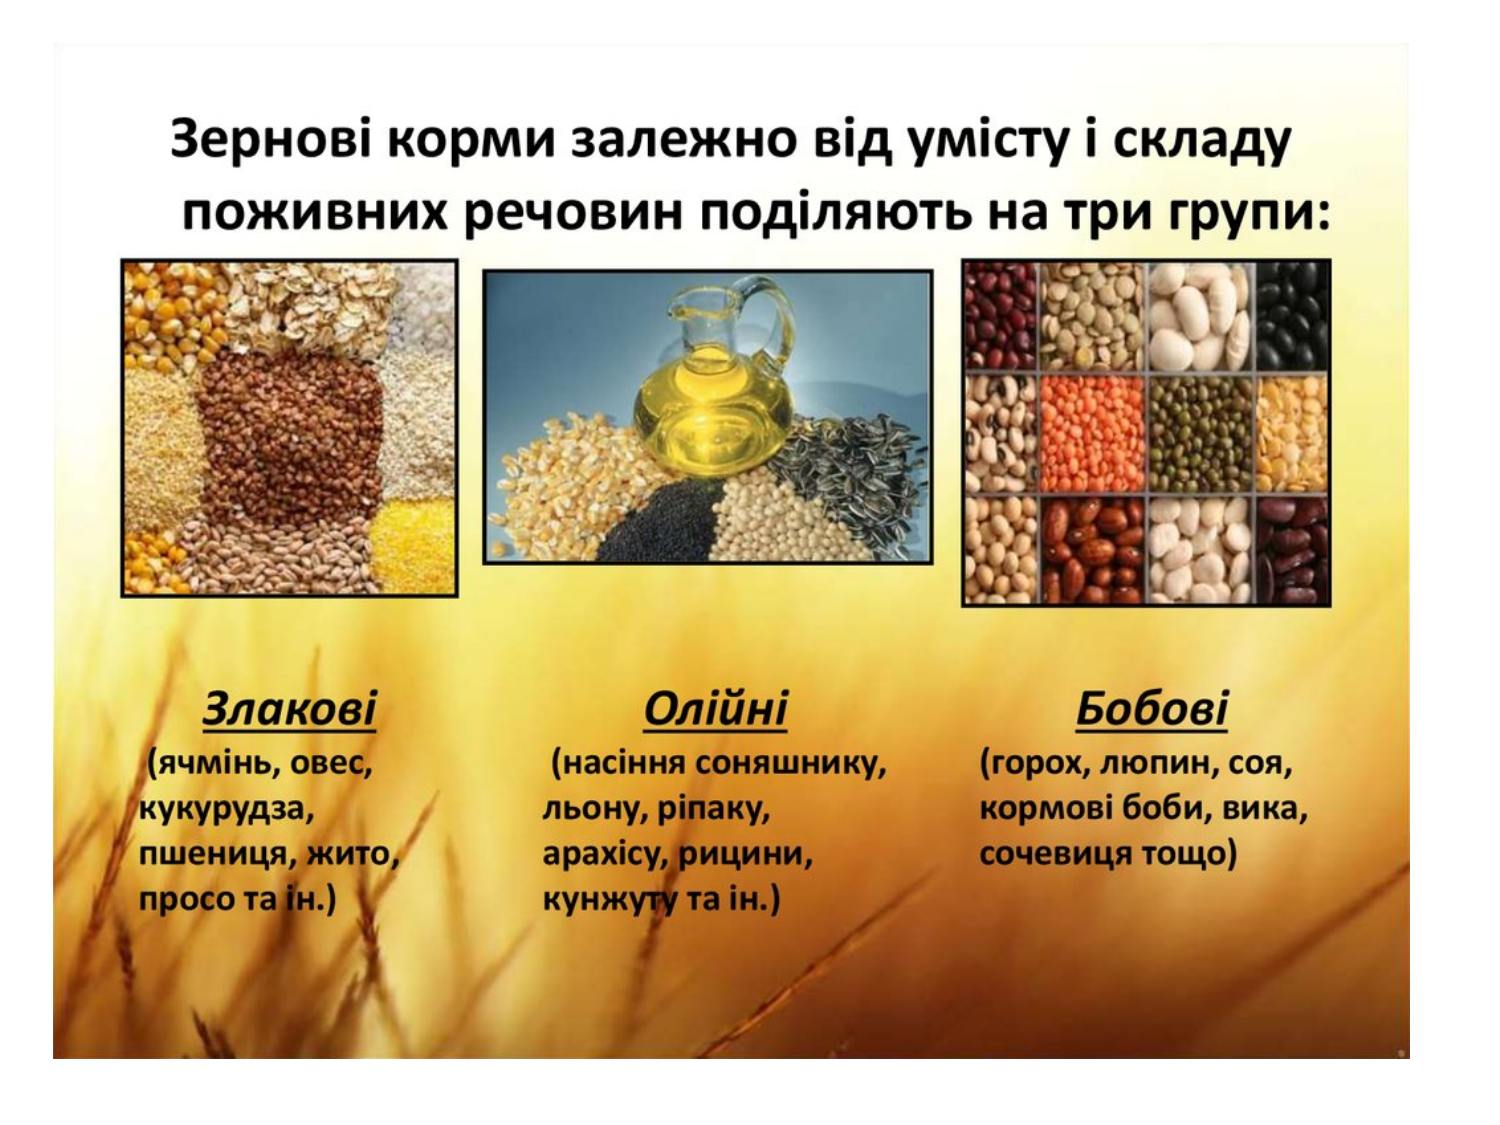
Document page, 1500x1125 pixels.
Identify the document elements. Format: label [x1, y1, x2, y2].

picture [52, 42, 1410, 1059]
